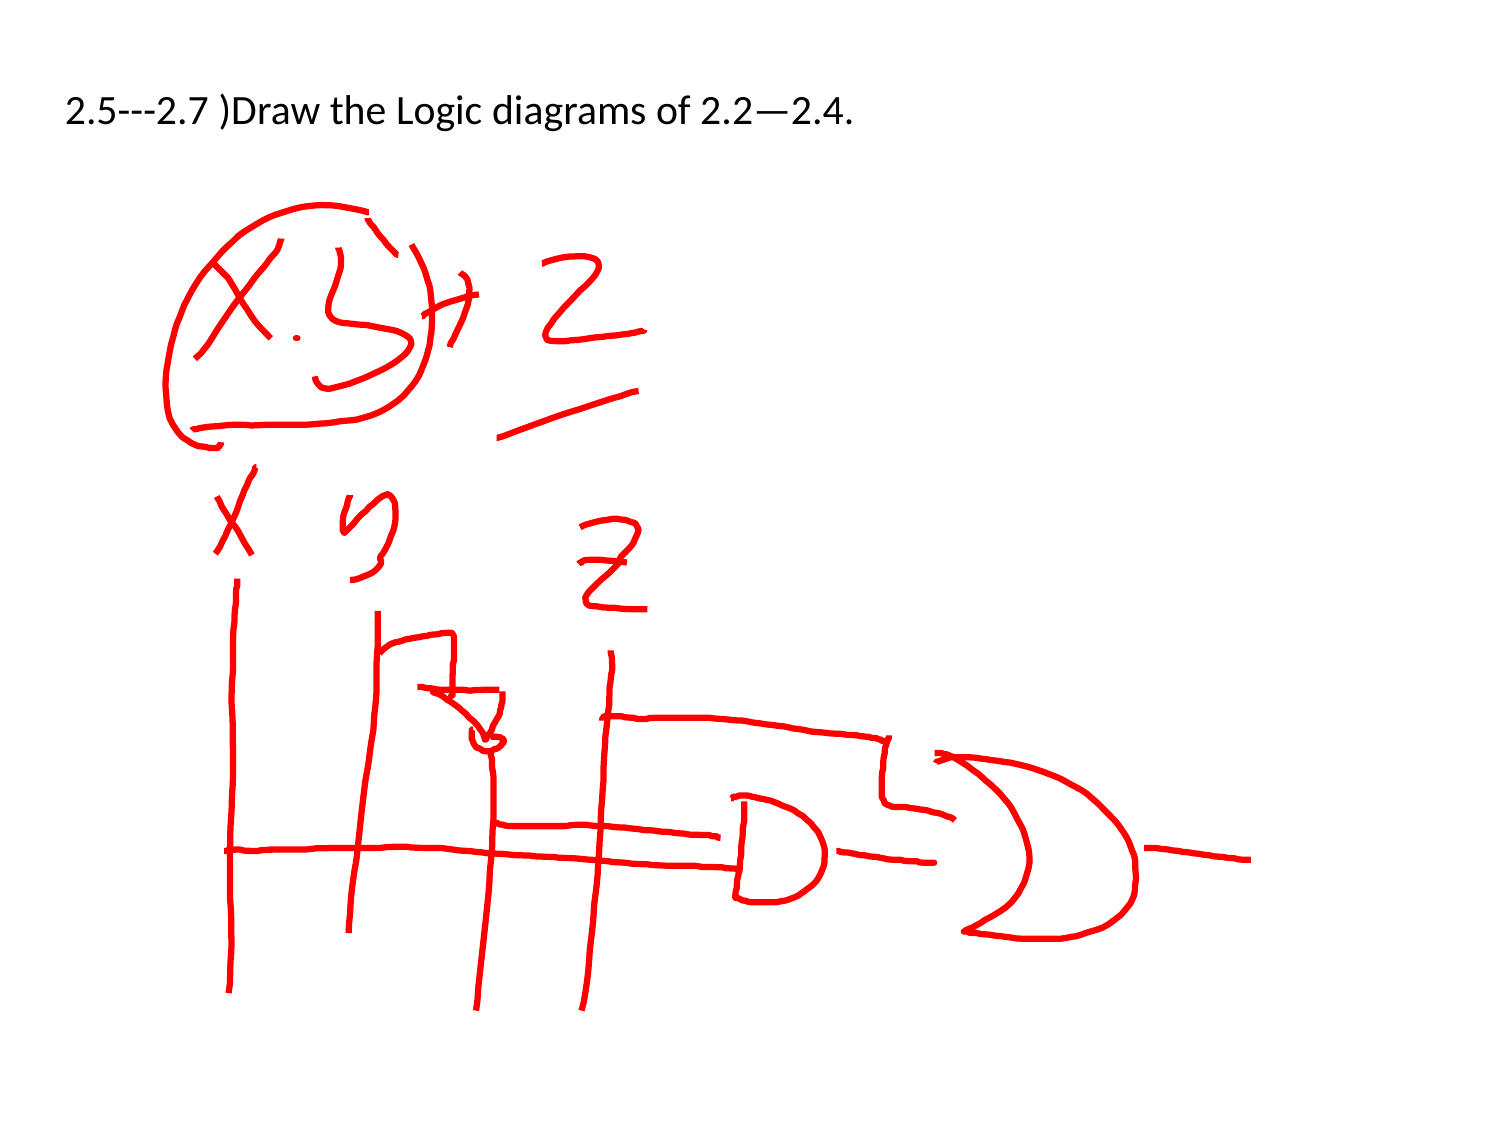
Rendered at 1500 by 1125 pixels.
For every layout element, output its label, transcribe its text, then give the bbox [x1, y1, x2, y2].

text_box [1144, 847, 1251, 861]
text_box [231, 466, 257, 522]
text_box [356, 610, 379, 847]
text_box [730, 794, 826, 904]
text_box [378, 632, 455, 688]
text_box [214, 522, 232, 555]
text_box [596, 721, 608, 825]
text_box [580, 865, 599, 1011]
text_box [233, 244, 433, 427]
text_box [164, 204, 369, 449]
text_box [325, 256, 342, 316]
text_box [430, 689, 504, 736]
text_box [578, 558, 628, 565]
text_box [541, 255, 646, 342]
text_box [456, 271, 471, 298]
text_box [584, 563, 648, 611]
text_box [433, 293, 480, 313]
text_box [227, 852, 233, 994]
text_box [605, 650, 613, 715]
text_box [579, 517, 640, 560]
text_box [366, 218, 399, 256]
text_box [934, 752, 1137, 940]
text_box [448, 299, 470, 348]
text_box [216, 496, 253, 556]
text_box [880, 735, 956, 821]
text_box [836, 850, 936, 864]
text_box [341, 493, 397, 581]
text_box [475, 861, 492, 1011]
text_box [494, 821, 721, 839]
text_box [485, 750, 495, 852]
text_box [347, 856, 358, 934]
text_box [601, 715, 886, 742]
text_box [417, 686, 500, 691]
text_box 2.5---2.7 )Draw the Logic diagrams of 2.2—2.4. [49, 75, 1013, 140]
text_box [593, 830, 602, 859]
text_box [470, 728, 505, 753]
text_box [224, 845, 738, 871]
text_box [229, 578, 239, 848]
text_box [496, 390, 639, 439]
